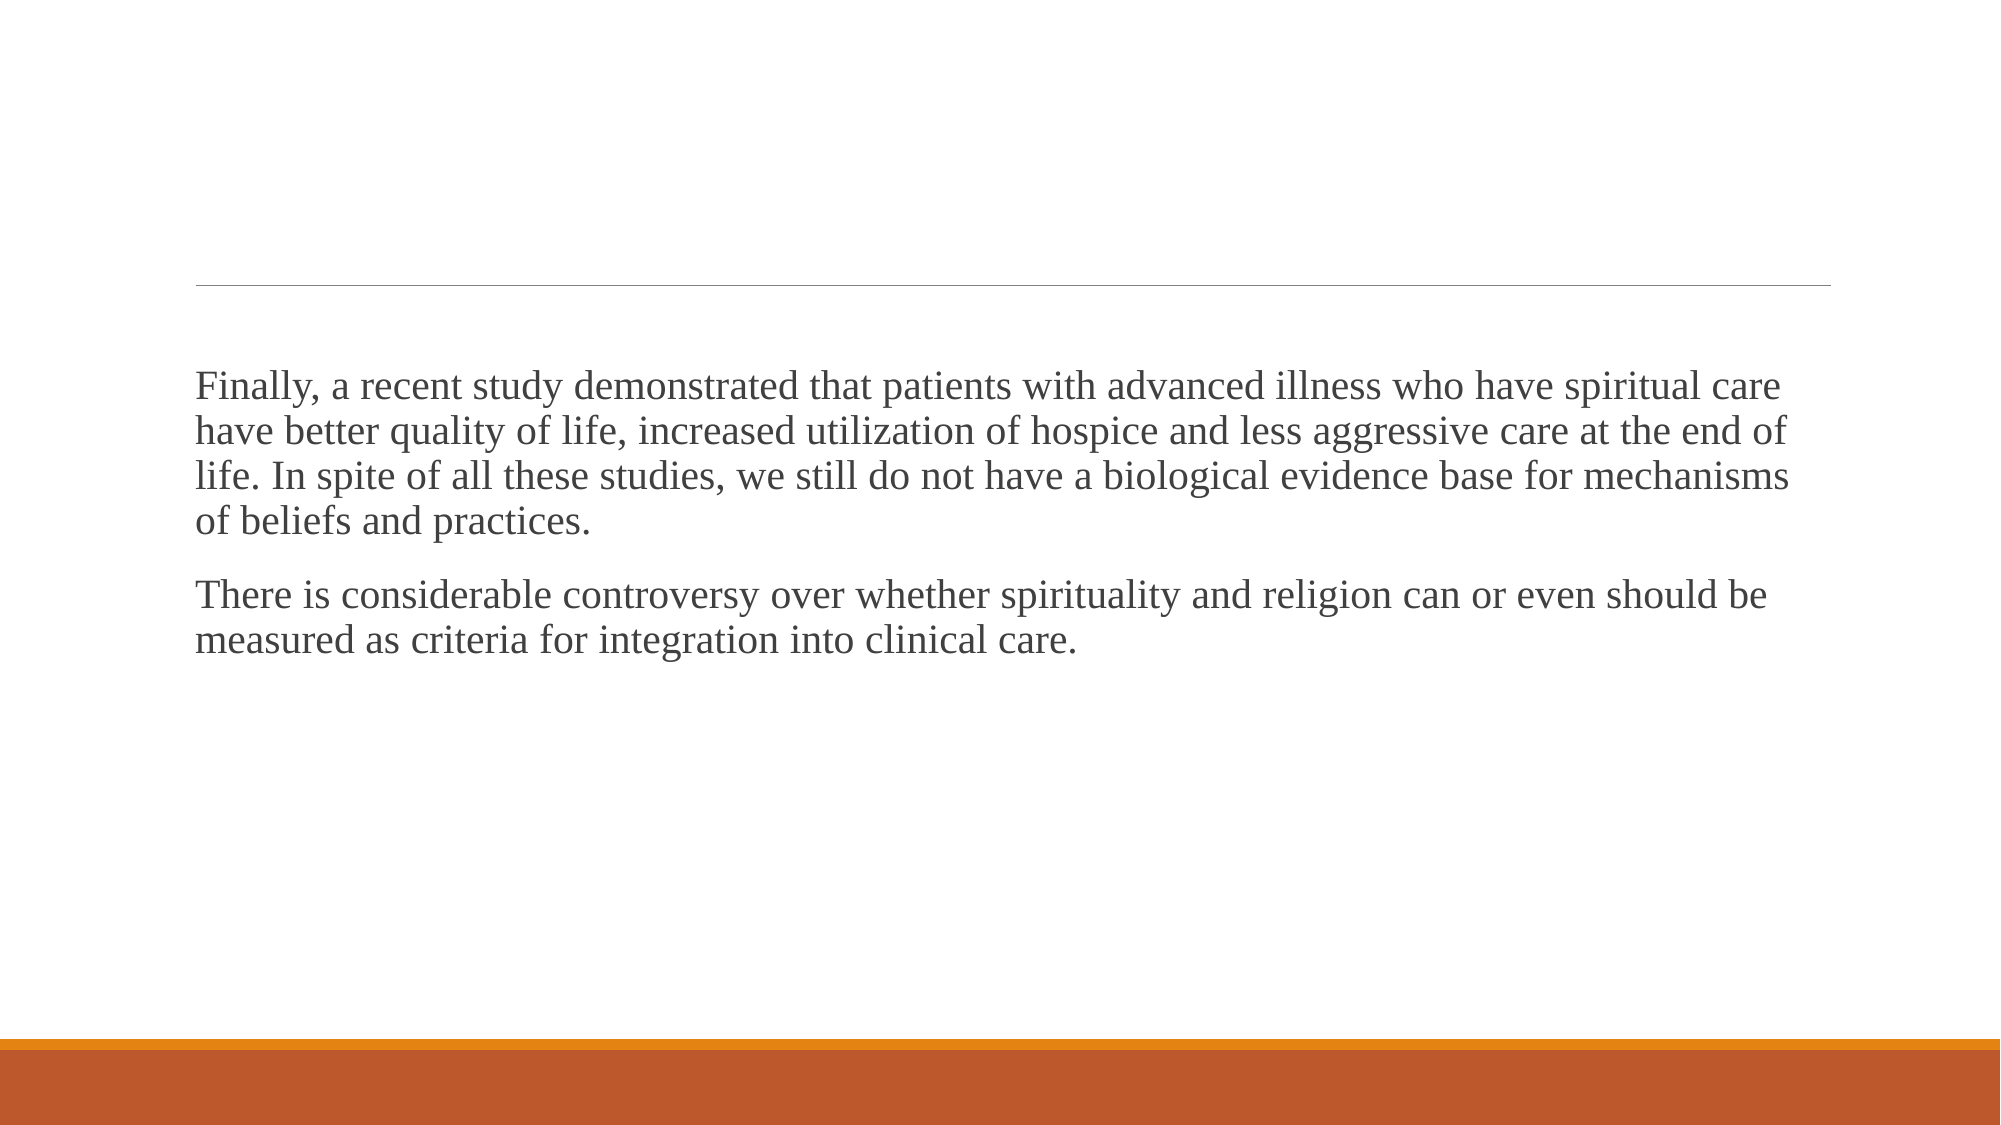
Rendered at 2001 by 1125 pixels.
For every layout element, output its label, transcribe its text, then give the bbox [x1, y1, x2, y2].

list Finally, a recent study demonstrated that patients with advanced illness who have spiritual care have better quality of life, increased utilization of hospice and less aggressive care at the end of life. In spite of all these studies, we still do not have a biological evidence base for mechanisms of beliefs and practices. There is considerable controversy over whether spirituality and religion can or even should be measured as criteria for integration into clinical care. [180, 355, 1830, 716]
